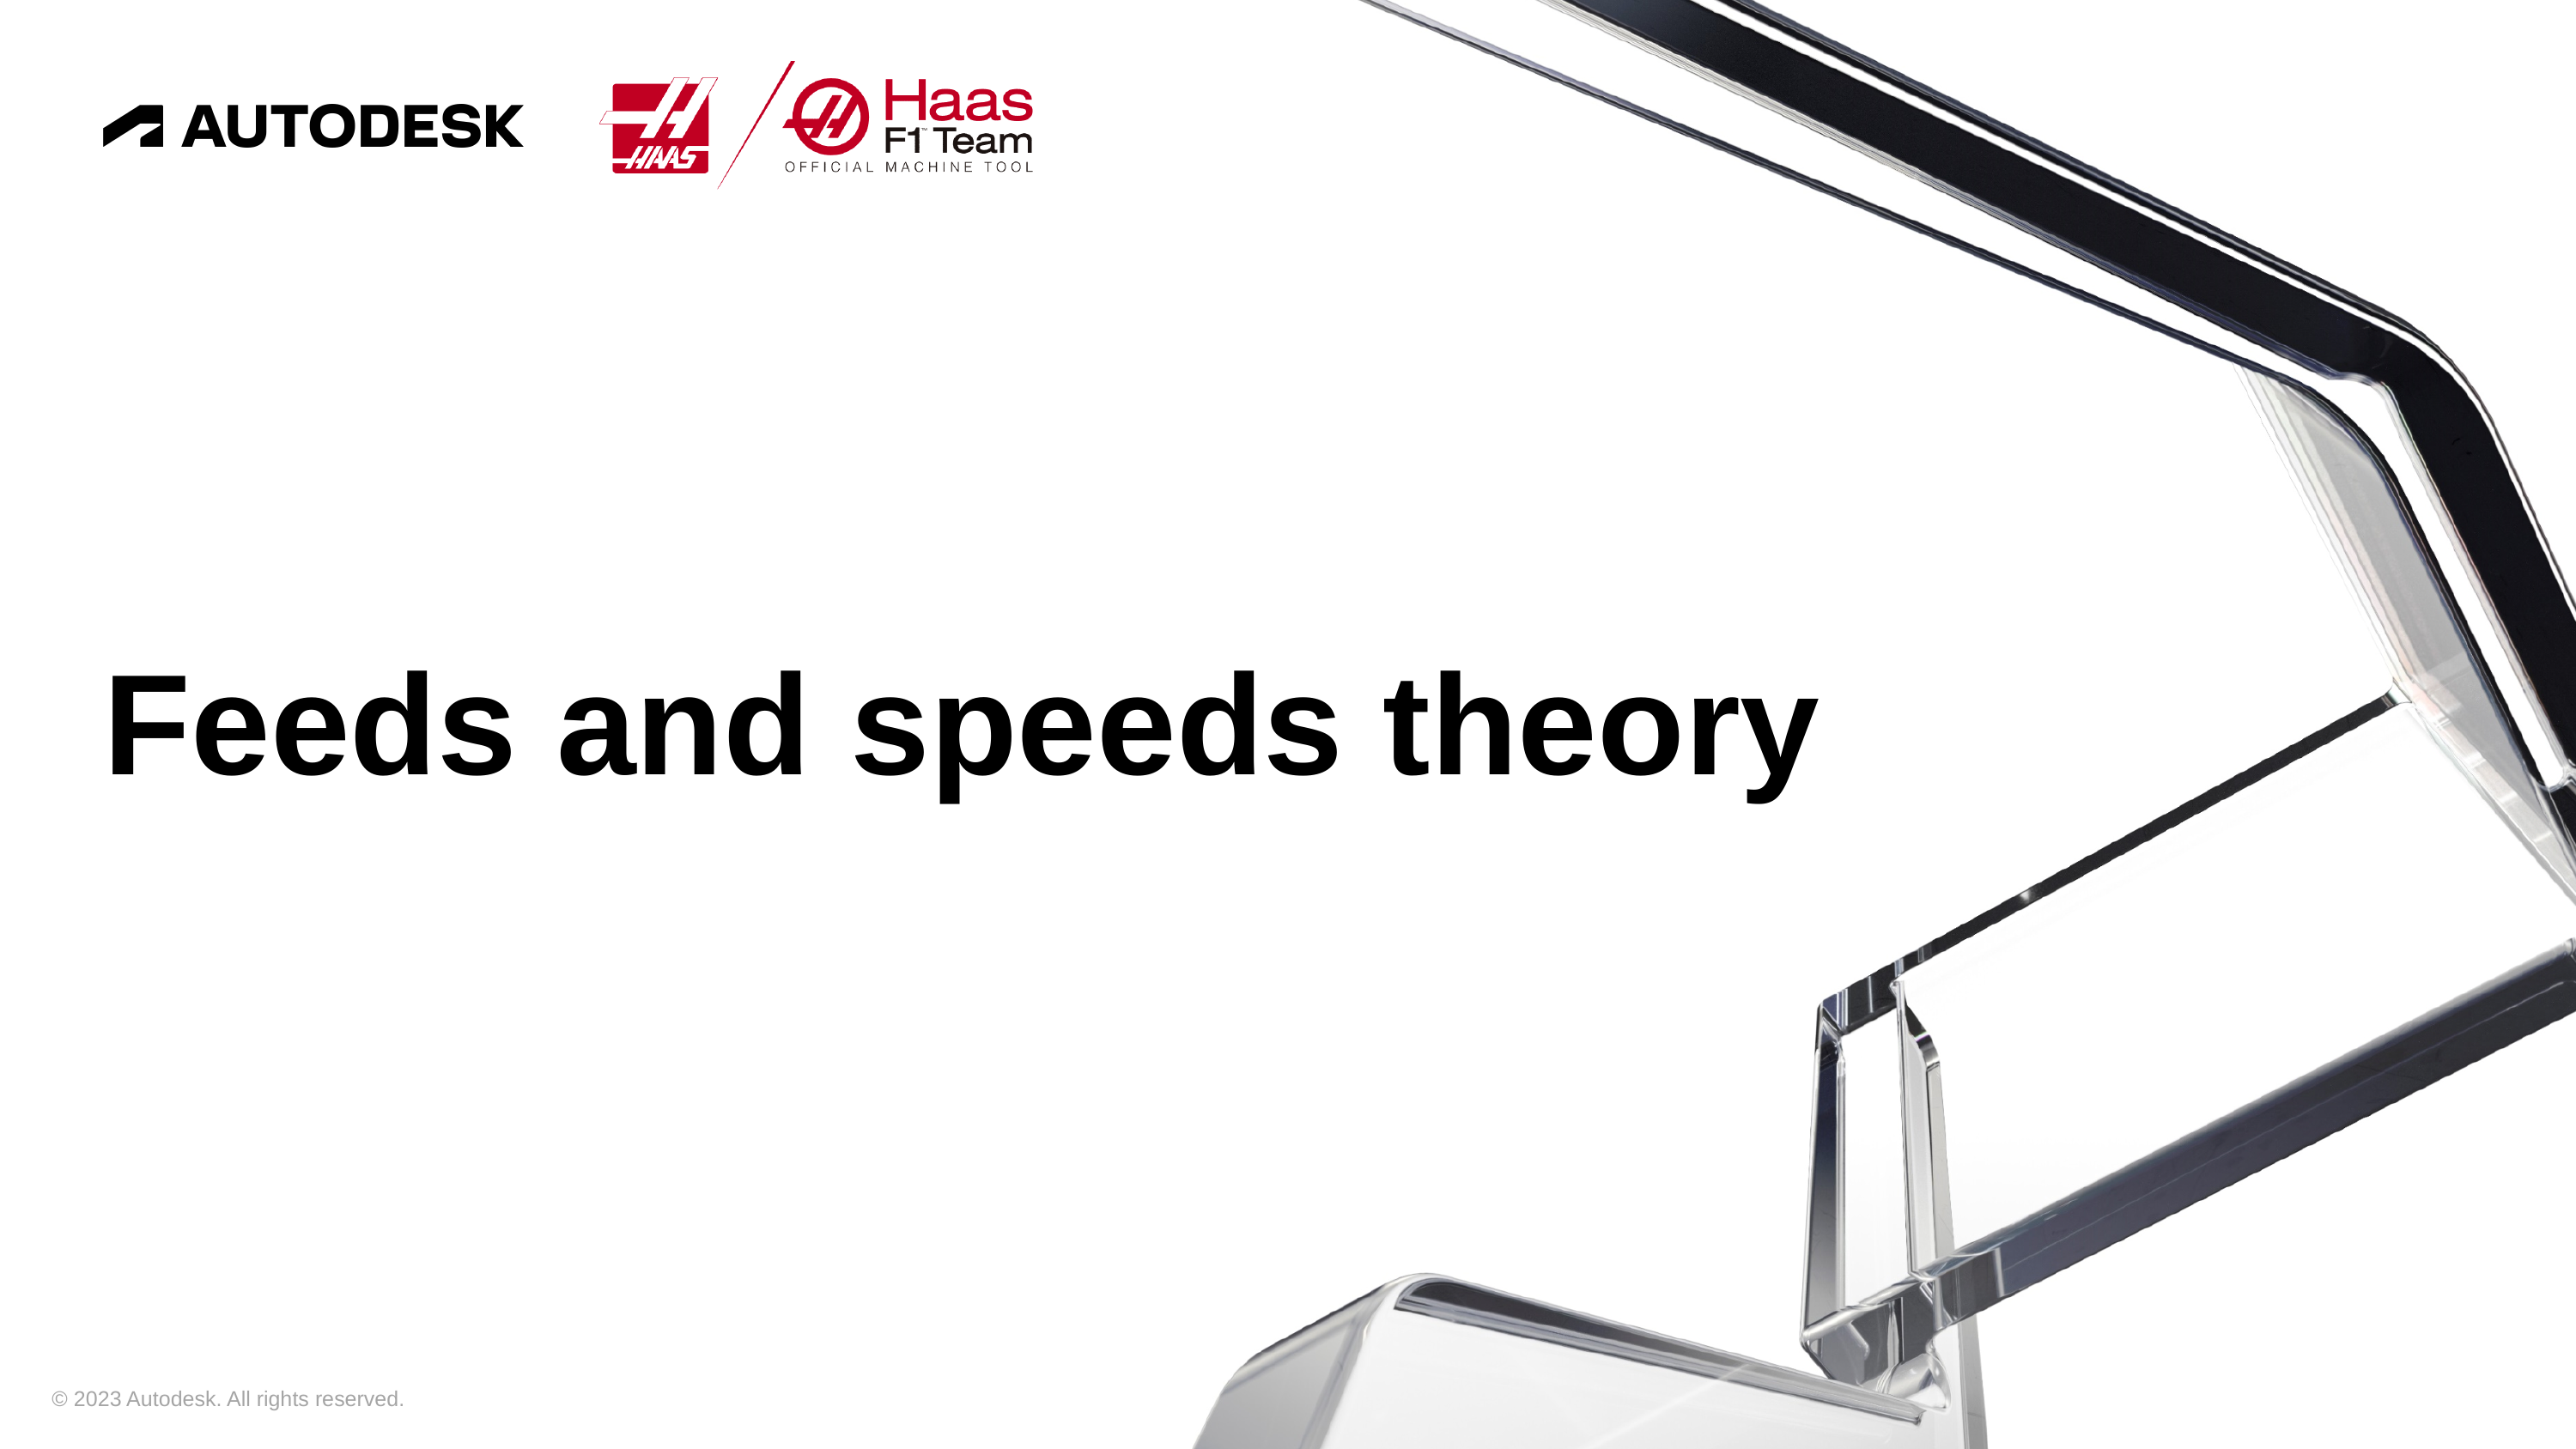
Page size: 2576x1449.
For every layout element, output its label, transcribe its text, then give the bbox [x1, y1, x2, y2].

picture [103, 104, 524, 148]
title Feeds and speeds theory [103, 333, 1862, 806]
picture [1139, 1, 2576, 1447]
picture [590, 57, 1042, 196]
